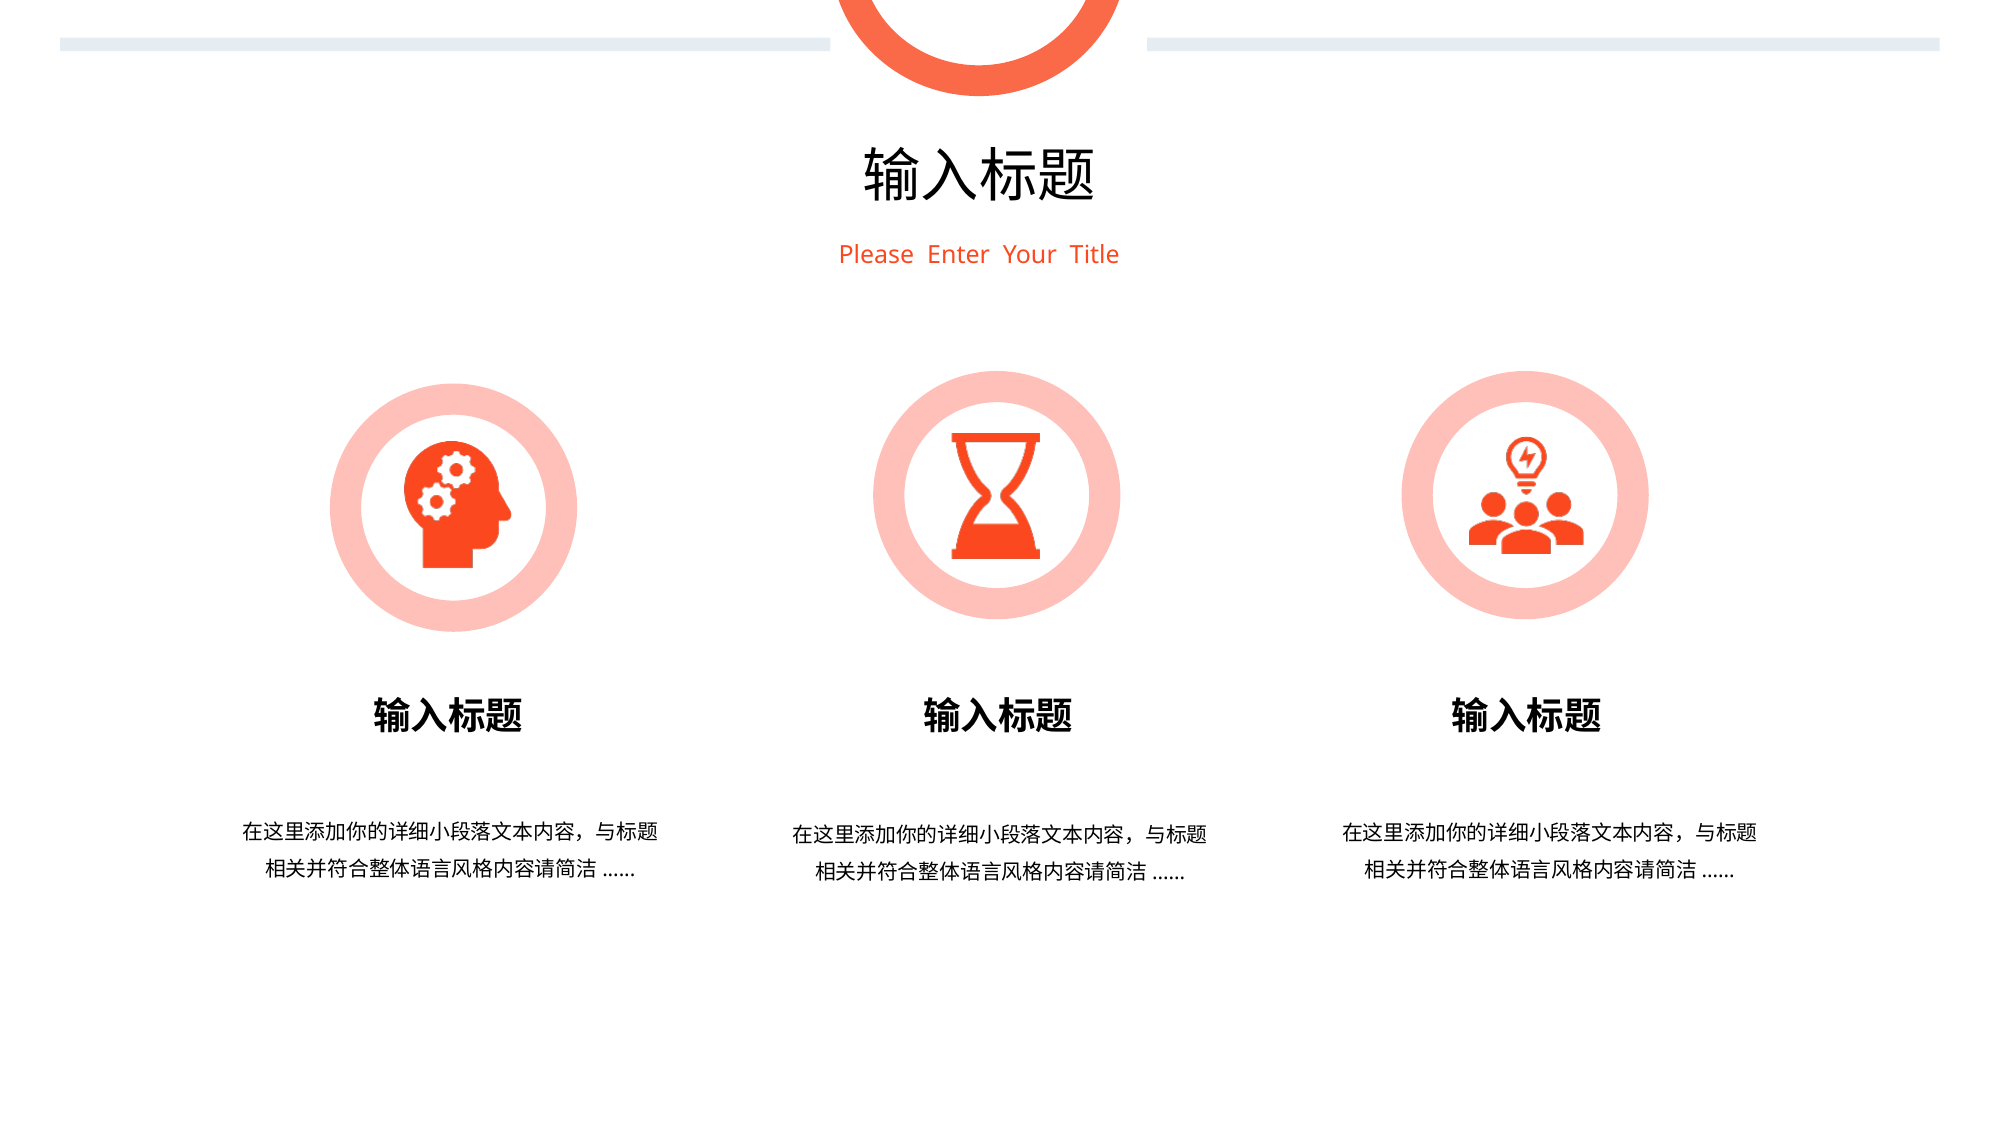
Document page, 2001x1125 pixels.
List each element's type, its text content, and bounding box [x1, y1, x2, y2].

text_box 输入标题 [1345, 685, 1708, 745]
text_box 在这里添加你的详细小段落文本内容，与标题相关并符合整体语言风格内容请简洁...... [225, 798, 675, 889]
text_box 输入标题 [267, 684, 630, 745]
picture [919, 420, 1071, 571]
picture [382, 432, 533, 583]
text_box Please Enter Your Title [726, 231, 1233, 276]
text_box [872, 369, 1122, 621]
text_box 在这里添加你的详细小段落文本内容，与标题相关并符合整体语言风格内容请简洁...... [775, 801, 1225, 892]
text_box 输入标题 [816, 684, 1180, 745]
text_box [1400, 369, 1650, 621]
text_box [328, 382, 579, 633]
picture [1450, 420, 1601, 571]
text_box 输入标题 [811, 130, 1148, 215]
text_box 在这里添加你的详细小段落文本内容，与标题相关并符合整体语言风格内容请简洁...... [1325, 799, 1775, 889]
